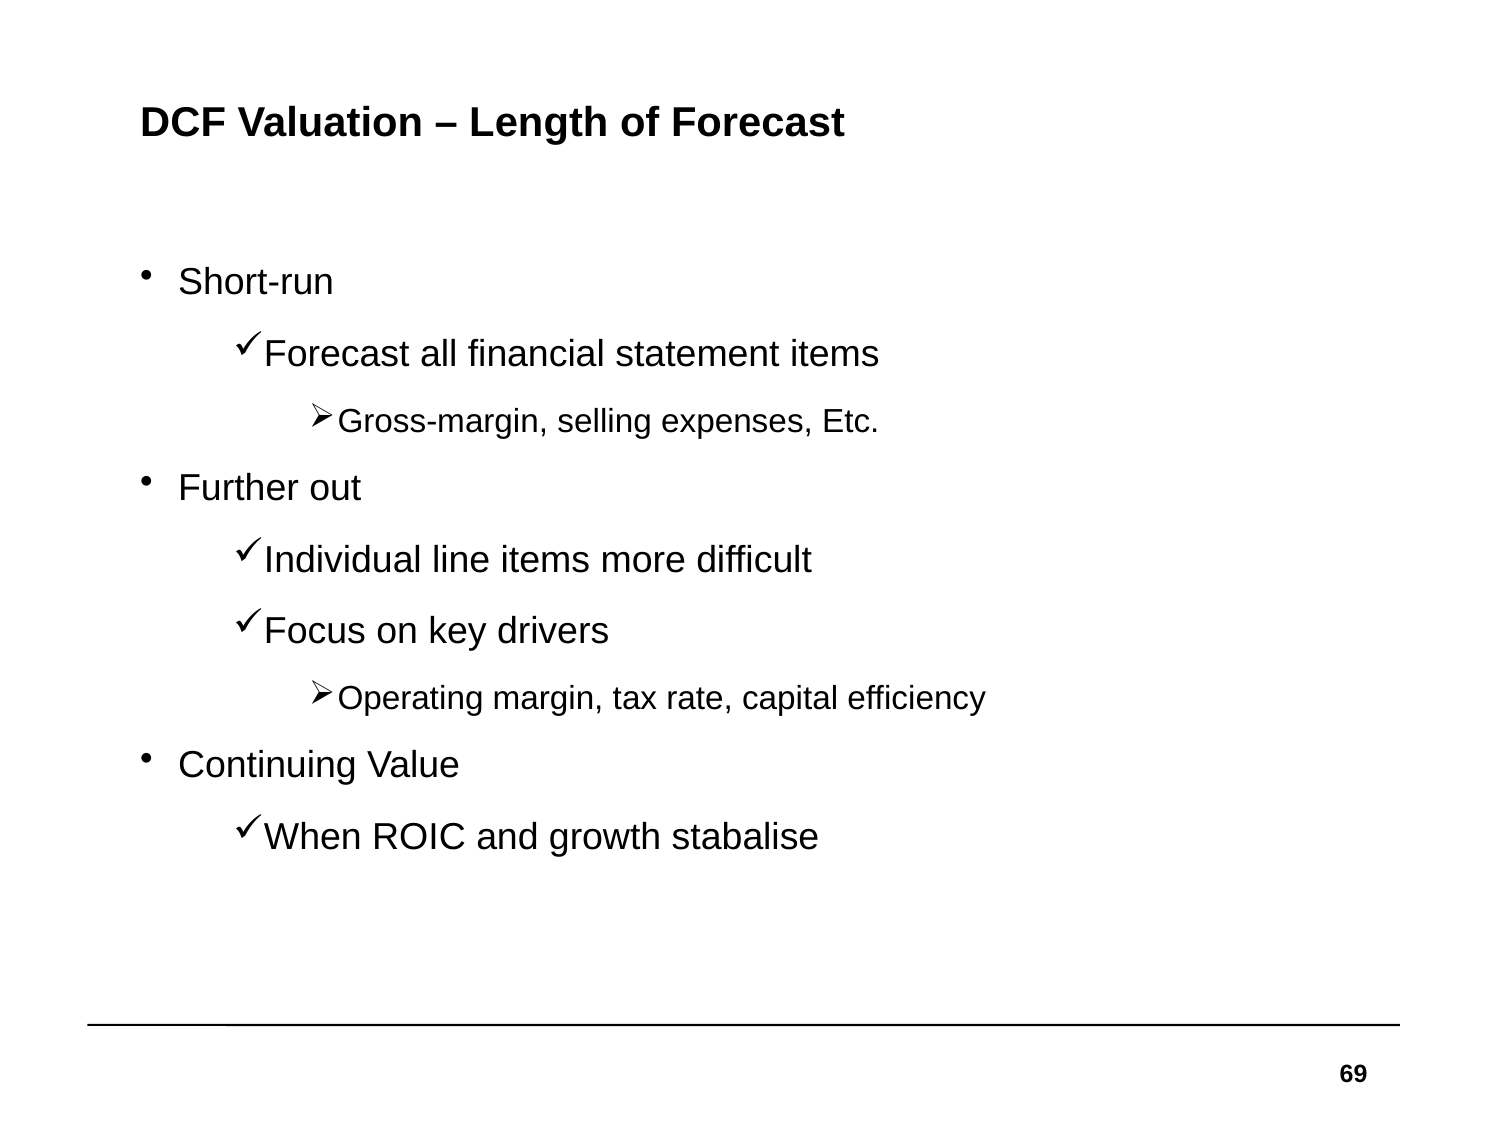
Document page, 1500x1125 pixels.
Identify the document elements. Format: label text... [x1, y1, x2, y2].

title DCF Valuation – Length of Forecast [125, 87, 1375, 225]
list Short-run Forecast all financial statement items Gross-margin, selling expenses, Etc. Further out Individual line items more difficult Focus on key drivers Operating margin, tax rate, capital efficiency Continuing Value When ROIC and growth stabalise [125, 249, 1338, 1000]
